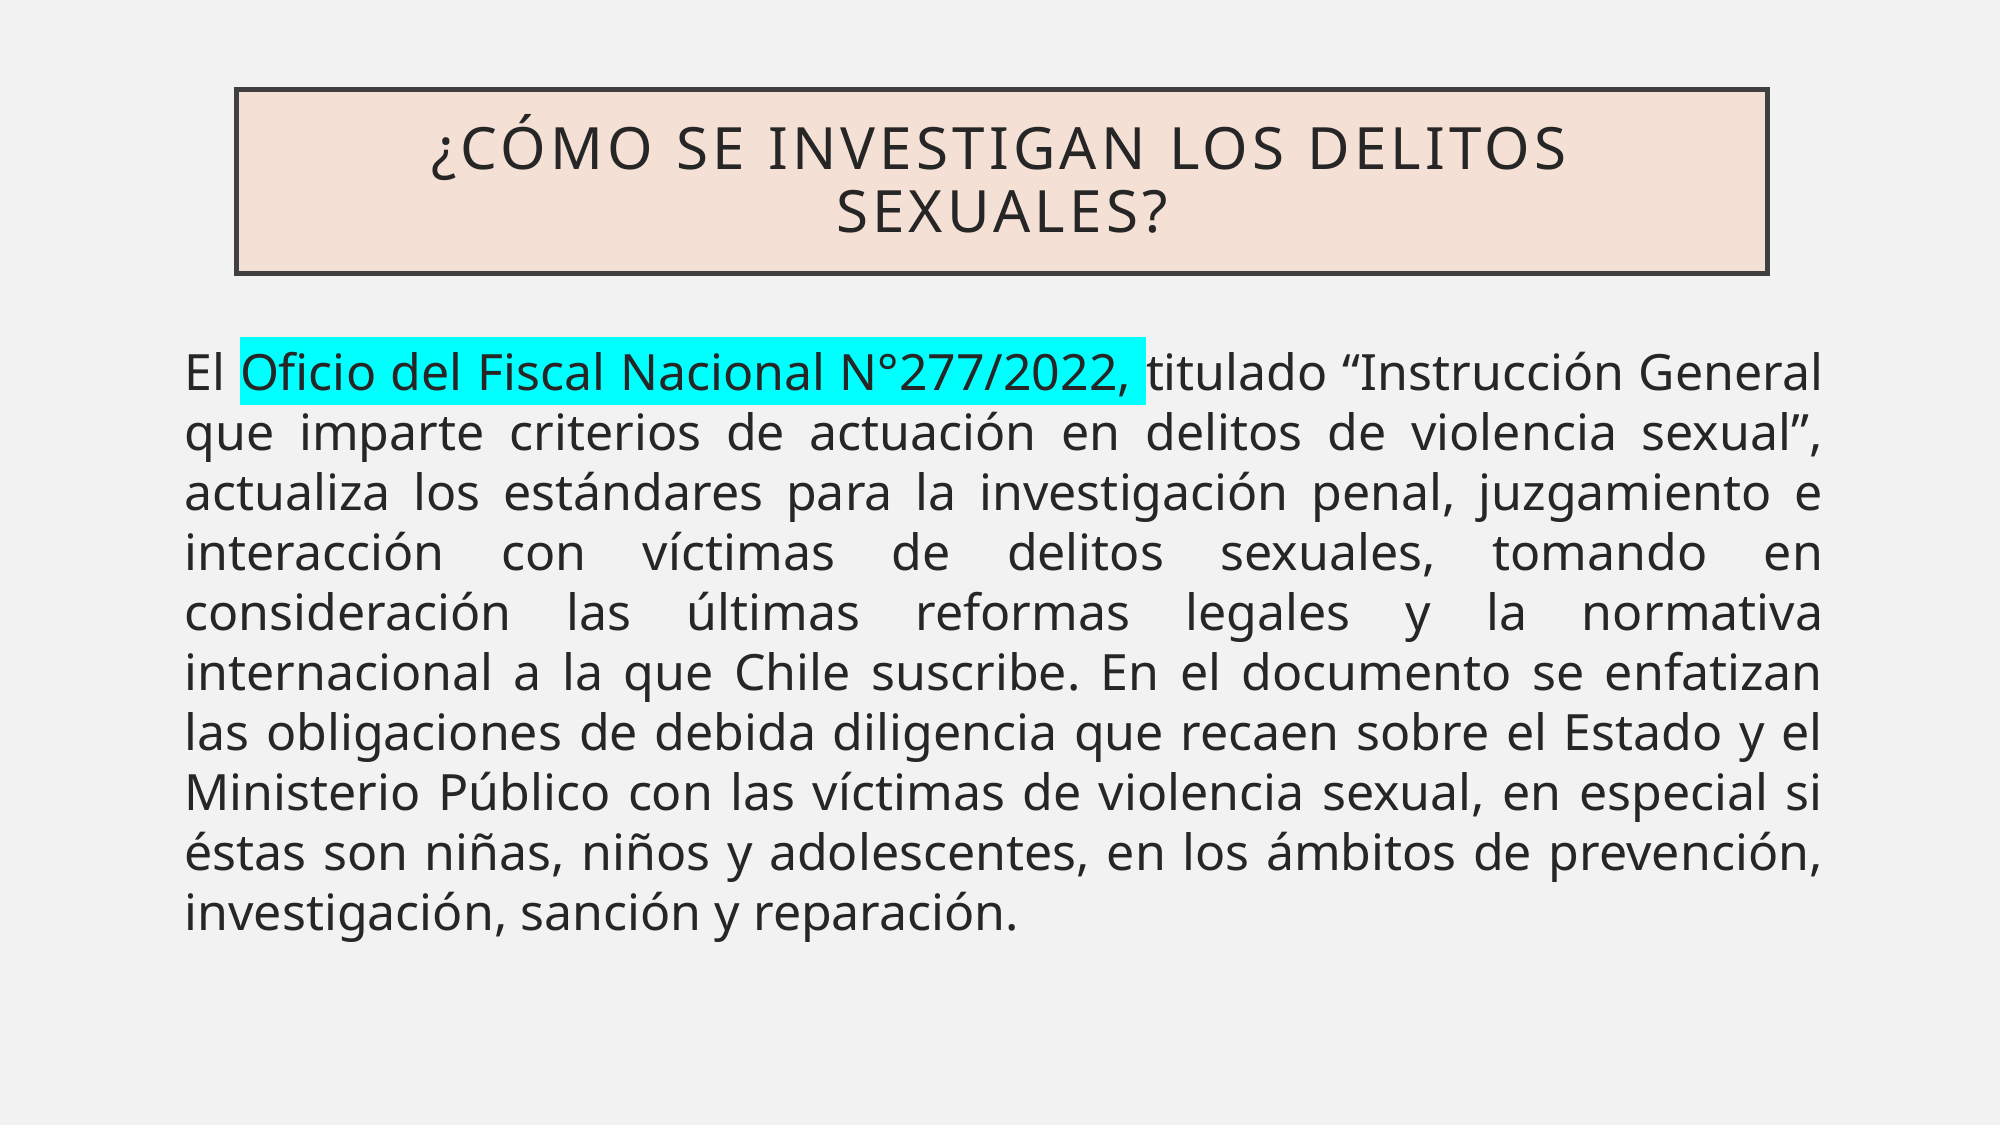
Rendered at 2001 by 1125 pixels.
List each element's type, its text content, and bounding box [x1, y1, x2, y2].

title ¿Cómo se investigan los delitos sexuales? [234, 87, 1770, 276]
list El Oficio del Fiscal Nacional N°277/2022, titulado “Instrucción General que imparte criterios de actuación en delitos de violencia sexual”, actualiza los estándares para la investigación penal, juzgamiento e interacción con víctimas de delitos sexuales, tomando en consideración las últimas reformas legales y la normativa internacional a la que Chile suscribe. En el documento se enfatizan las obligaciones de debida diligencia que recaen sobre el Estado y el Ministerio Público con las víctimas de violencia sexual, en especial si éstas son niñas, niños y adolescentes, en los ámbitos de prevención, investigación, sanción y reparación. [169, 332, 1840, 1059]
